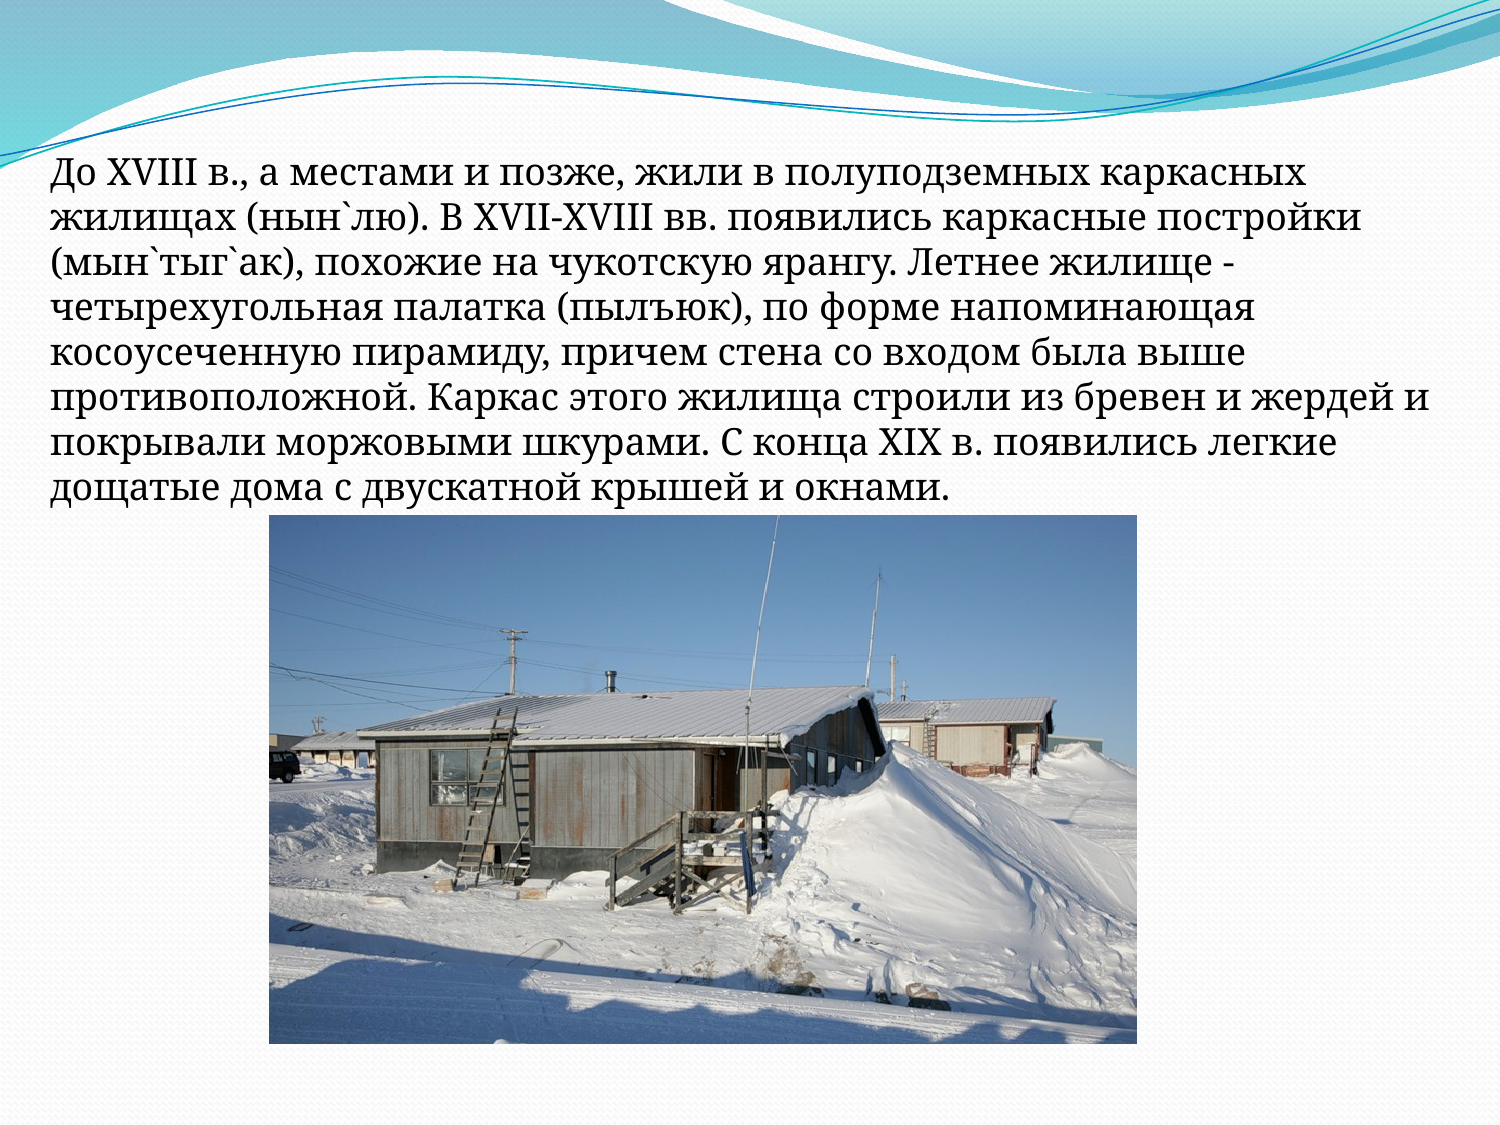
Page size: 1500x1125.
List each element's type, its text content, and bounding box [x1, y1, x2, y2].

text_box До XVIII в., а местами и позже, жили в полуподземных каркасных жилищах (нын`лю). В XVII-XVIII вв. появились каркасные постройки (мын`тыг`ак), похожие на чукотскую ярангу. Летнее жилище - четырехугольная палатка (пылъюк), по форме напоминающая косоусеченную пирамиду, причем стена со входом была выше противоположной. Каркас этого жилища строили из бревен и жердей и покрывали моржовыми шкурами. С конца XIX в. появились легкие дощатые дома с двускатной крышей и окнами. [35, 140, 1454, 516]
picture [269, 515, 1137, 1044]
